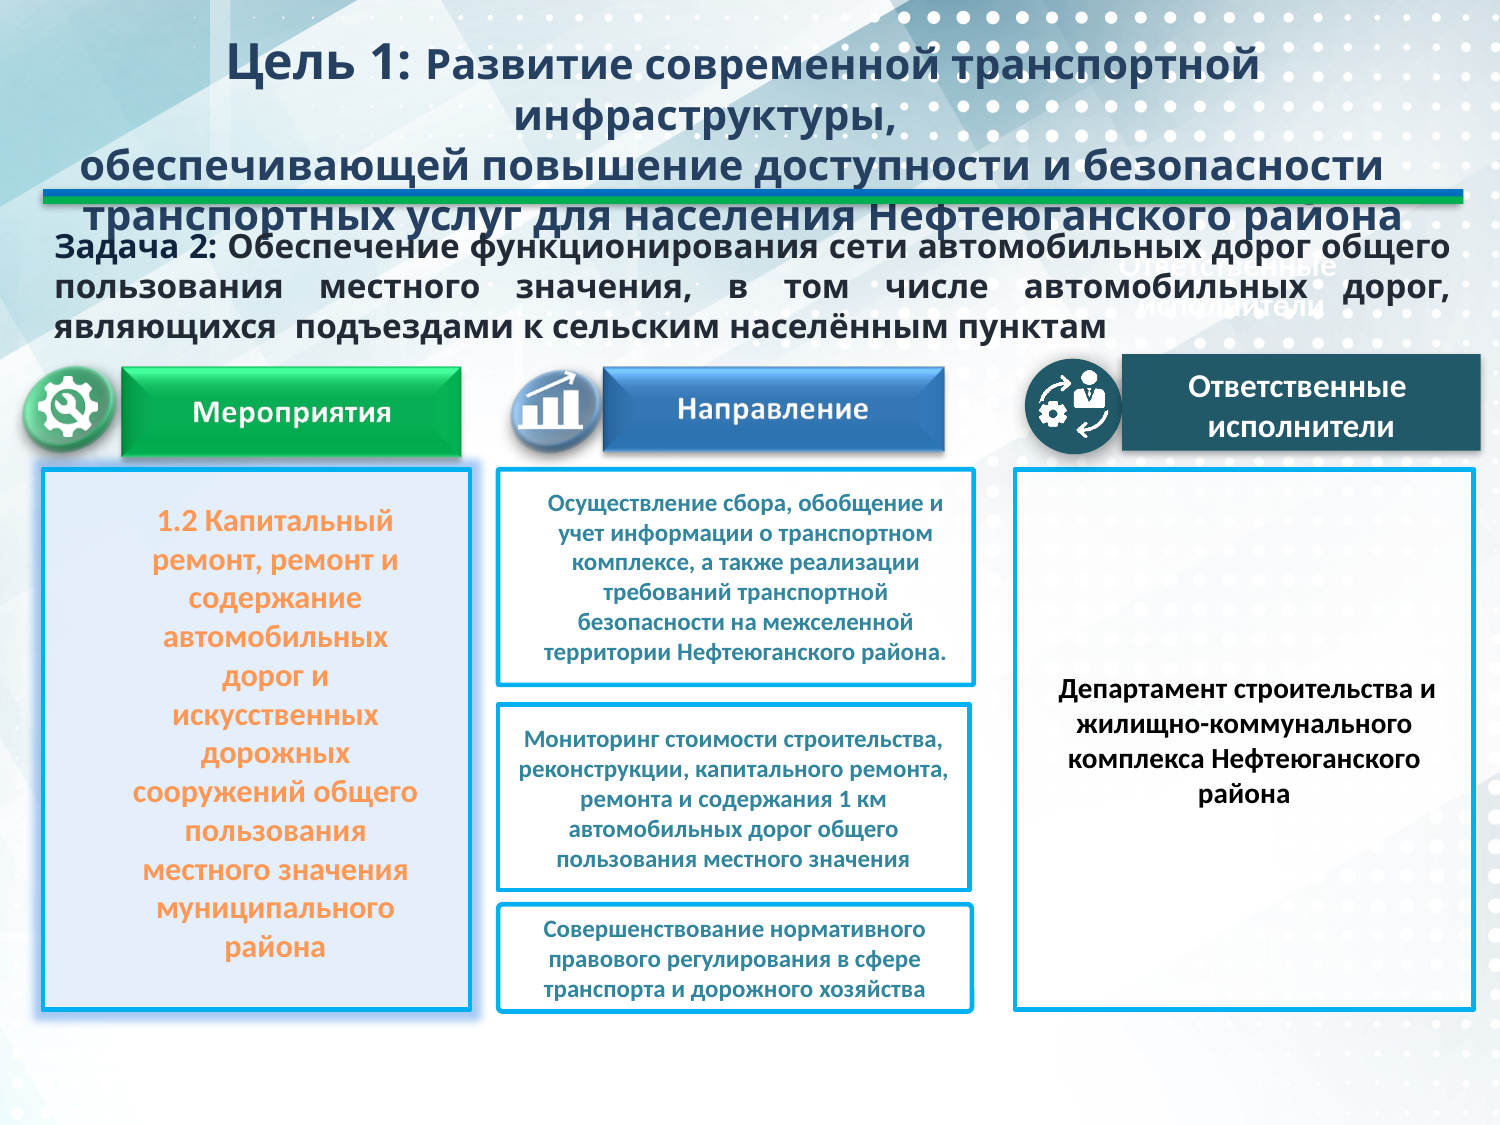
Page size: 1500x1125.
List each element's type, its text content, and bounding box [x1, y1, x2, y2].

text_box Ответственные исполнители [1173, 357, 1430, 452]
text_box [1044, 447, 1104, 457]
text_box Задача 2: Обеспечение функционирования сети автомобильных дорог общего пользования местного значения, в том числе автомобильных дорог, являющихся подъездами к сельским населённым пунктам [39, 217, 1468, 353]
text_box 1.2 Капитальный ремонт, ремонт и содержание автомобильных дорог и искусственных дорожных сооружений общего пользования местного значения муниципального района [112, 491, 439, 992]
text_box [1022, 378, 1031, 433]
text_box Цель 1: Развитие современной транспортной инфраструктуры, обеспечивающей повышение доступности и безопасности транспортных услуг для населения Нефтеюганского района [22, 21, 1464, 247]
text_box [495, 467, 976, 687]
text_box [42, 188, 1464, 205]
text_box [41, 479, 472, 1012]
text_box Совершенствование нормативного правового регулирования в сфере транспорта и дорожного хозяйства [496, 902, 975, 1014]
text_box [1120, 352, 1483, 453]
picture [0, 0, 1500, 1125]
text_box Департамент строительства и жилищно-коммунального комплекса Нефтеюганского района [1013, 467, 1476, 1012]
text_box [513, 603, 949, 664]
text_box [1040, 356, 1105, 368]
text_box Осуществление сбора, обобщение и учет информации о транспортном комплексе, а также реализации требований транспортной безопасности на межселенной территории Нефтеюганского района. [520, 478, 972, 673]
text_box Мониторинг стоимости строительства, реконструкции, капитального ремонта, ремонта и содержания 1 км автомобильных дорог общего пользования местного значения [496, 703, 972, 892]
